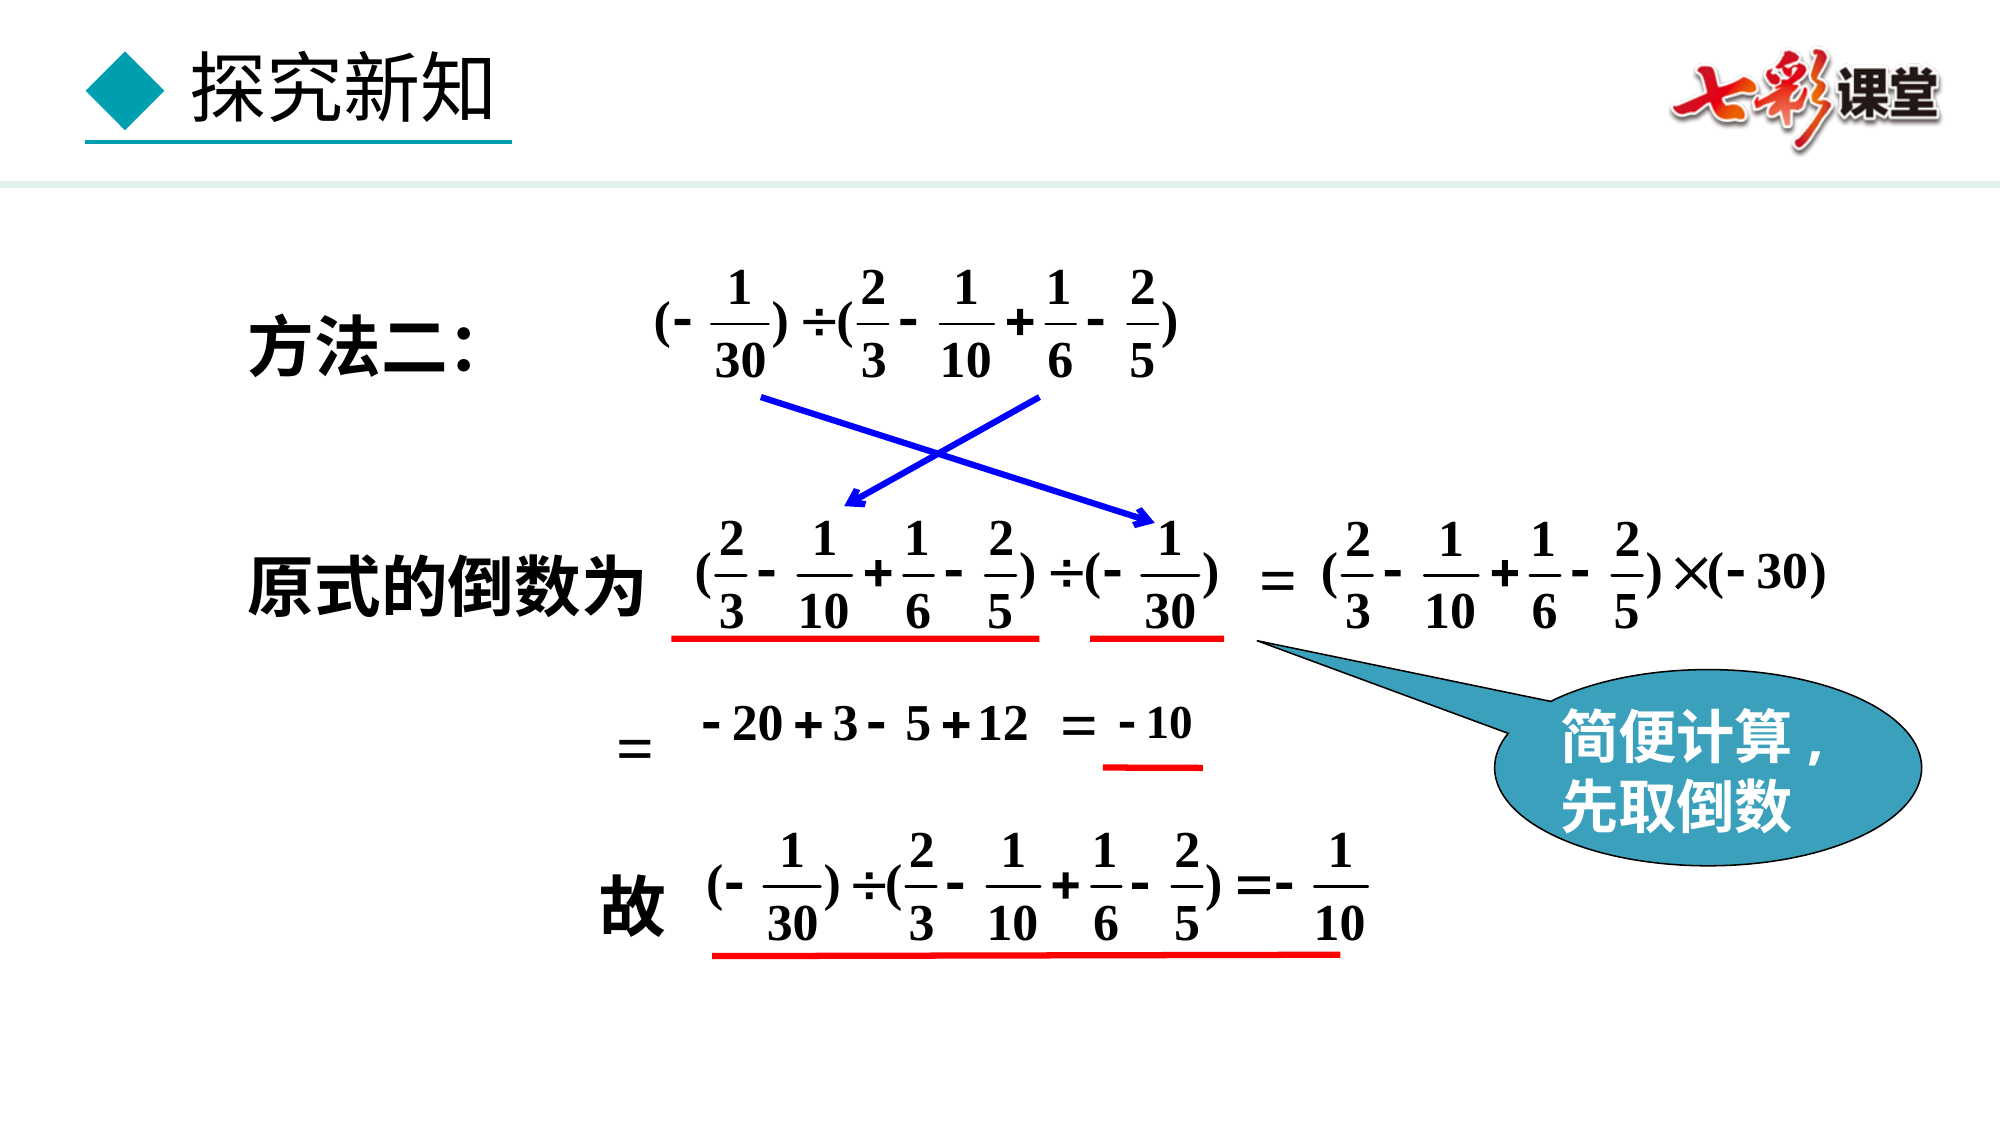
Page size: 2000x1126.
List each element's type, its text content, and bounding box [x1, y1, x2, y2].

picture [1666, 42, 1948, 157]
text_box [699, 813, 1380, 953]
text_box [687, 505, 1229, 641]
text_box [694, 692, 1037, 754]
text_box = [1239, 527, 1308, 628]
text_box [843, 396, 1040, 504]
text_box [1313, 505, 1838, 641]
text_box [760, 396, 842, 504]
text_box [1111, 694, 1203, 751]
text_box = [1040, 672, 1129, 773]
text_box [1040, 396, 1155, 504]
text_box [646, 254, 1188, 390]
text_box 方法二： 原式的倒数为 = 故 [227, 254, 742, 955]
text_box 简便计算,先取倒数 [1256, 640, 1922, 866]
